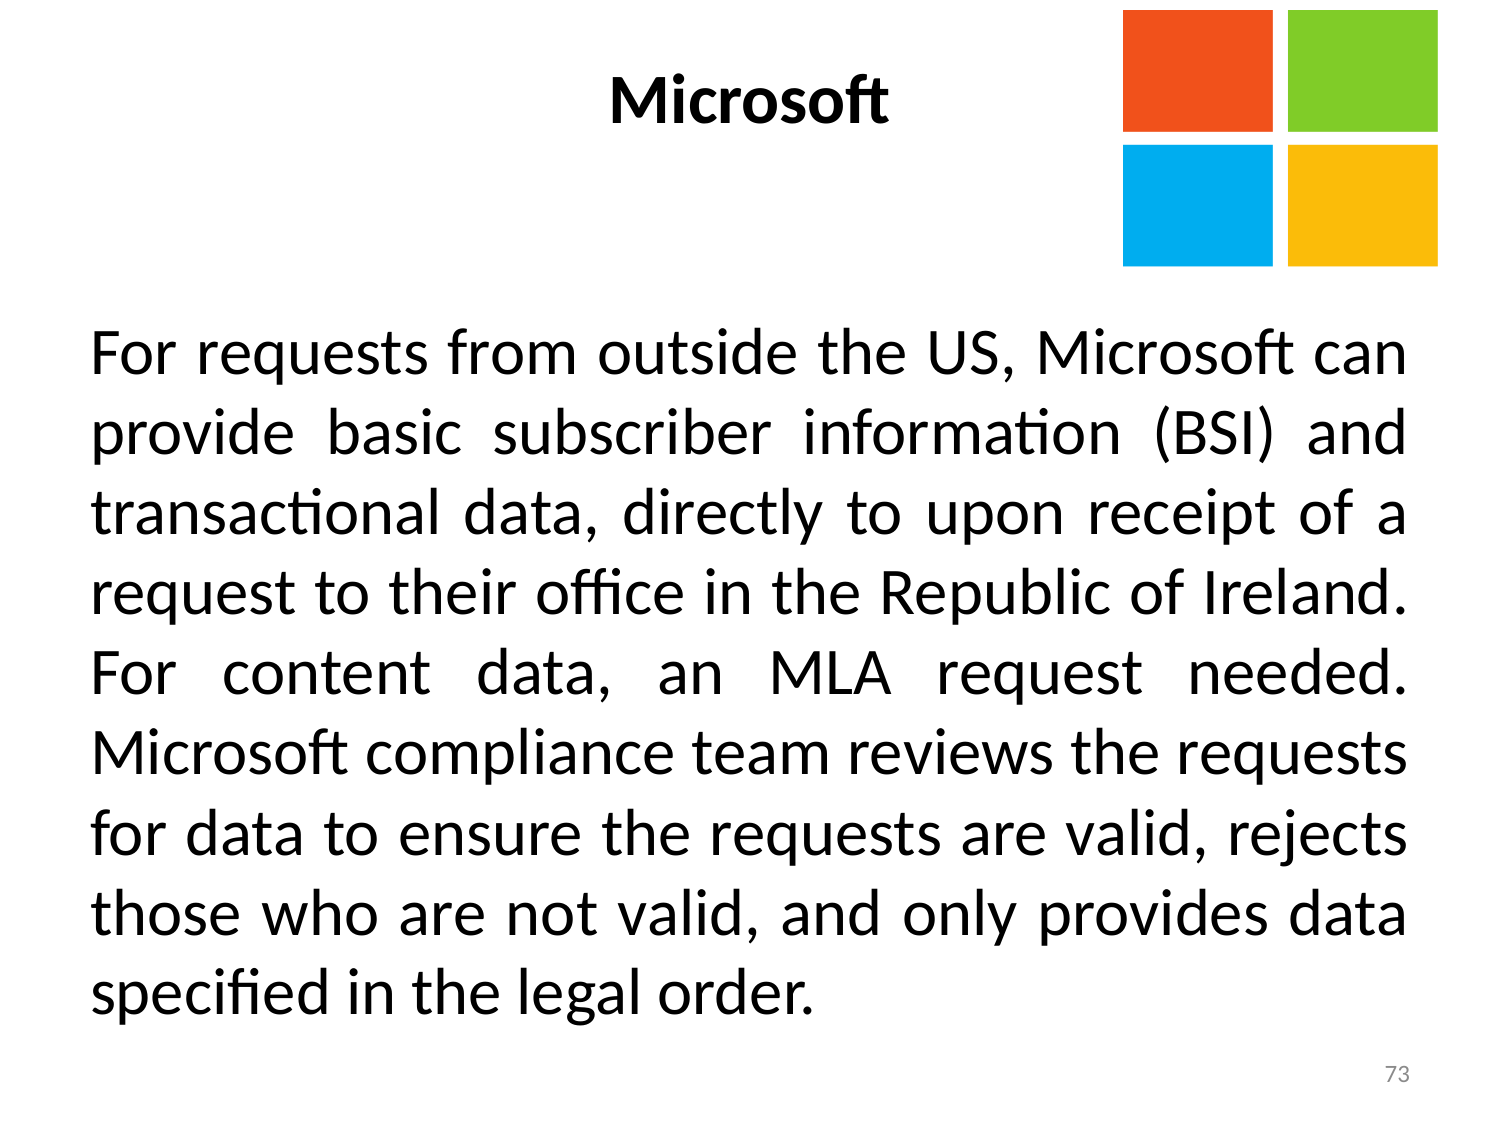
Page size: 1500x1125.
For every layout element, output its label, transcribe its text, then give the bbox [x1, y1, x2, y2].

title Microsoft [75, 45, 683, 233]
list For requests from outside the US, Microsoft can provide basic subscriber information (BSI) and transactional data, directly to upon receipt of a request to their office in the Republic of Ireland. For content data, an MLA request needed. Microsoft compliance team reviews the requests for data to ensure the requests are valid, rejects those who are not valid, and only provides data specified in the legal order. [75, 300, 1425, 1043]
picture [688, 0, 1500, 499]
slide_number 73 [1074, 1042, 1425, 1103]
